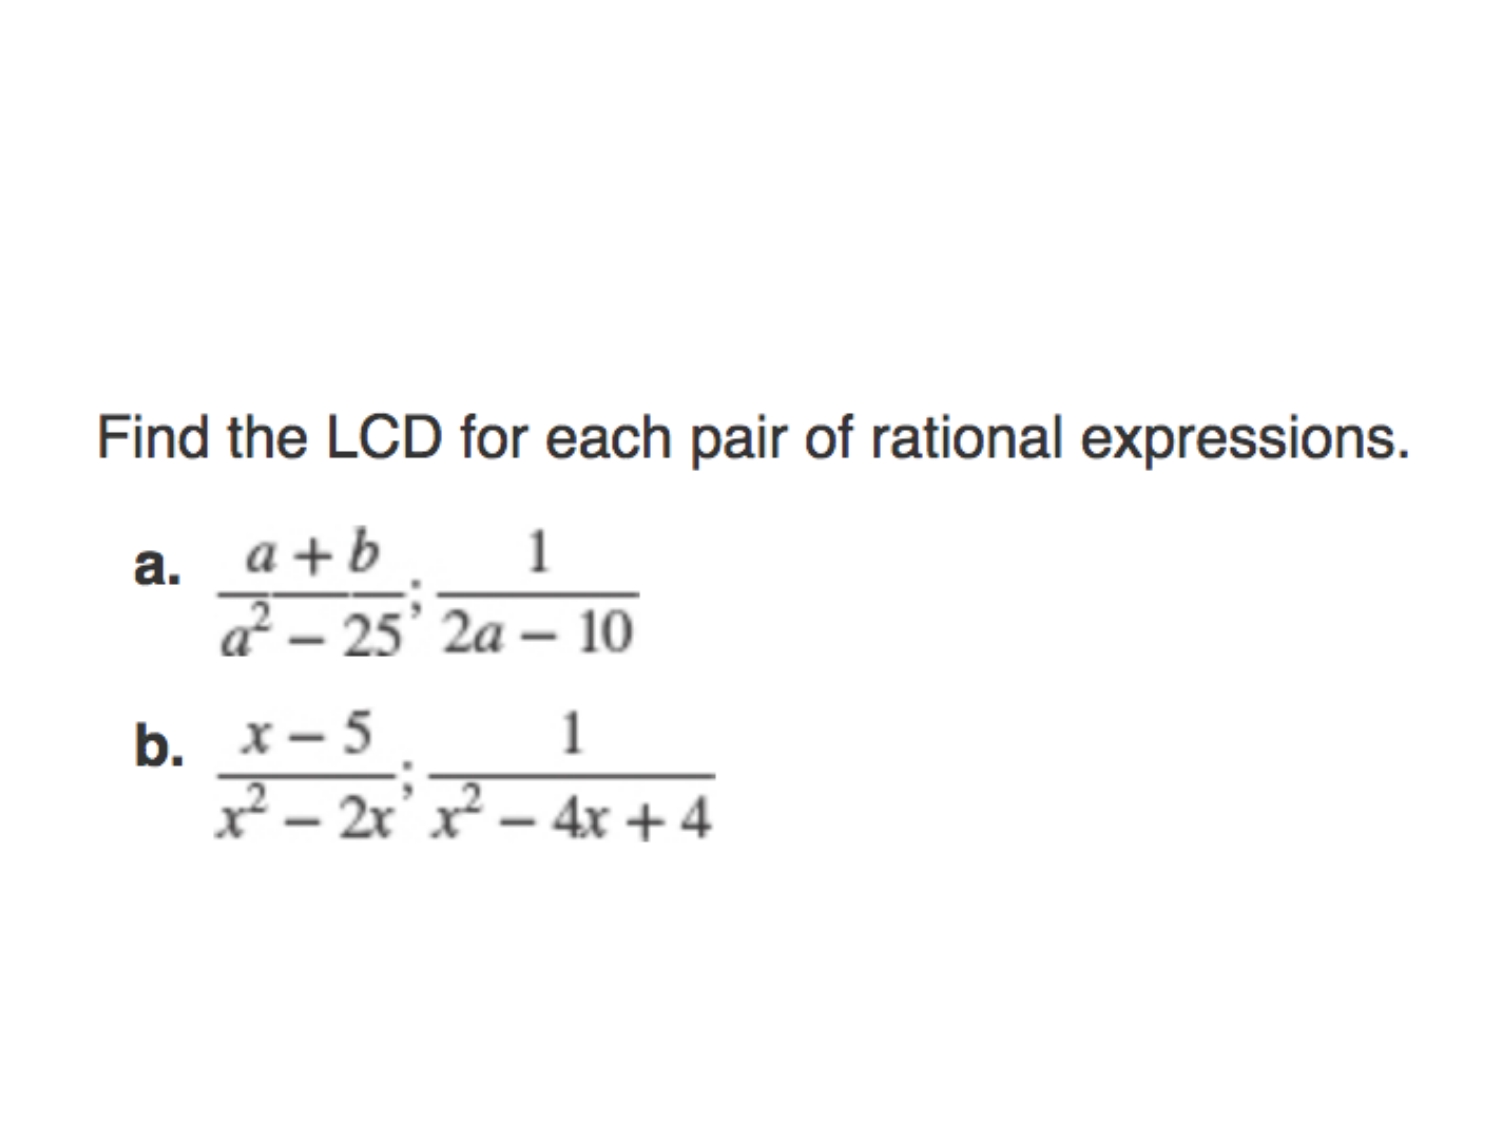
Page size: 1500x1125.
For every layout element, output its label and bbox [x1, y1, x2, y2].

list [74, 262, 1426, 1006]
